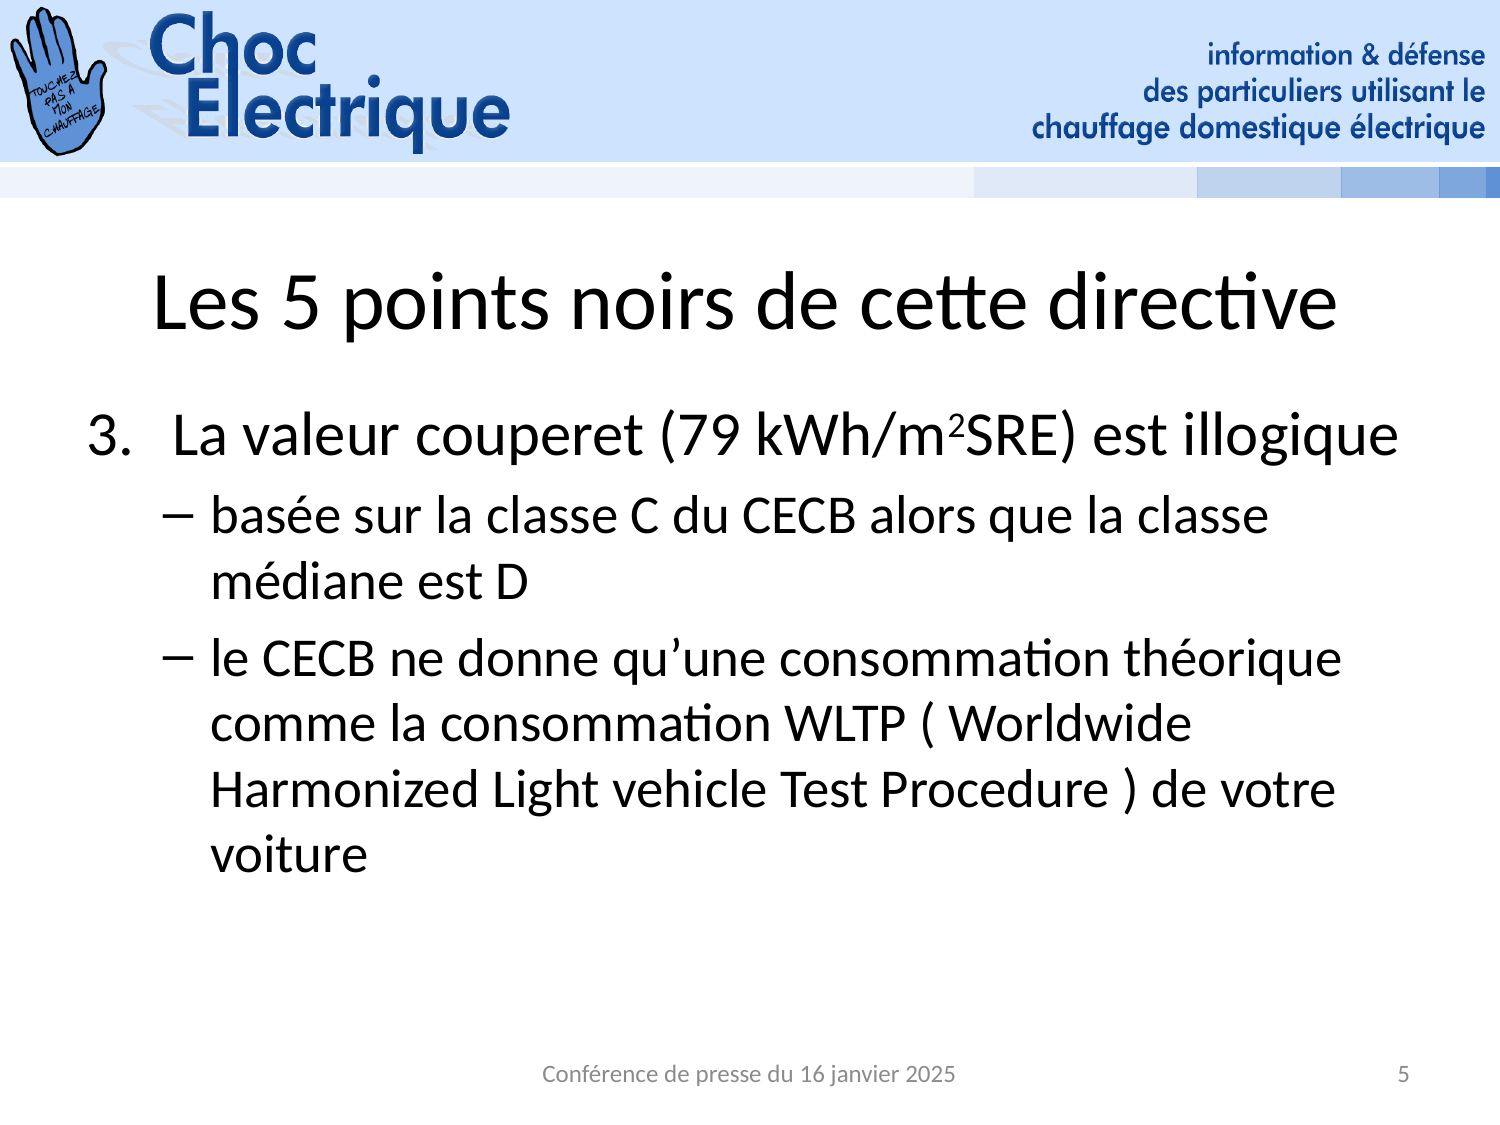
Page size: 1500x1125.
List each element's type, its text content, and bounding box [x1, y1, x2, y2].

title Les 5 points noirs de cette directive [71, 219, 1422, 374]
slide_number 5 [1074, 1042, 1425, 1103]
picture [0, 0, 1500, 210]
list La valeur couperet (79 kWh/m2SRE) est illogique basée sur la classe C du CECB alors que la classe médiane est D le CECB ne donne qu’une consommation théorique comme la consommation WLTP ( Worldwide Harmonized Light vehicle Test Procedure ) de votre voiture [71, 385, 1422, 934]
footer Conférence de presse du 16 janvier 2025 [512, 1042, 988, 1103]
